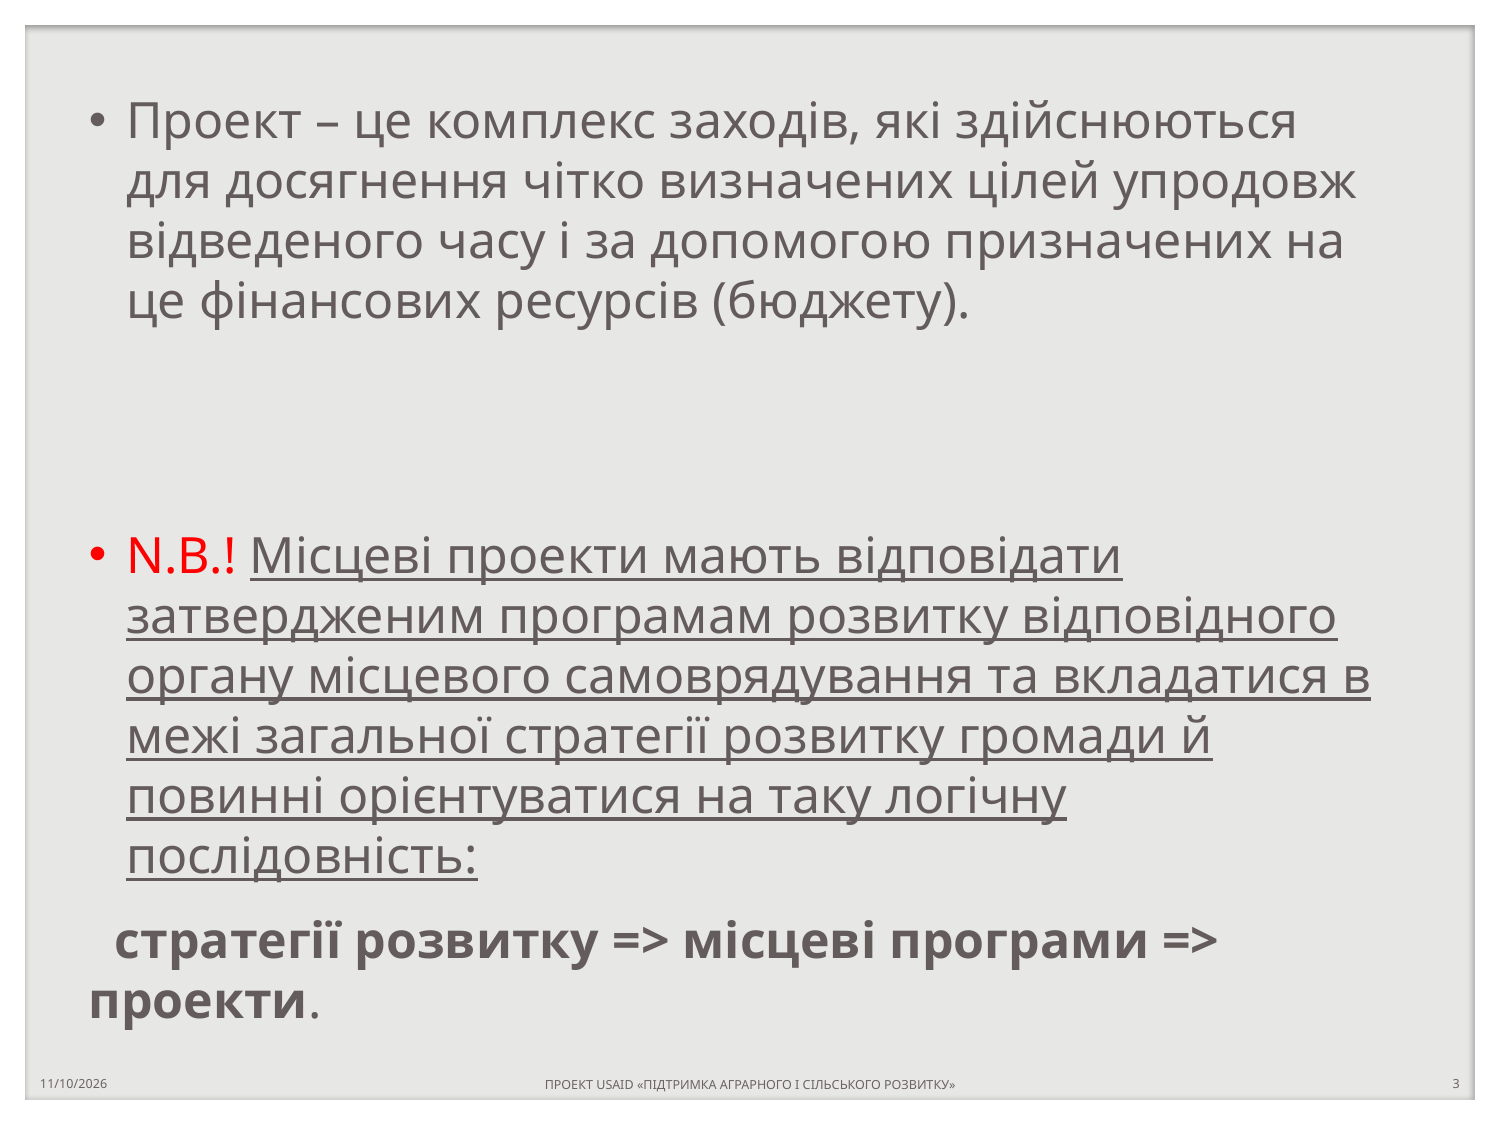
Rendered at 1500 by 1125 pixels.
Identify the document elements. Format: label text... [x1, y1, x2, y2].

text_box Проект – це комплекс заходів, які здійснюються для досягнення чітко визначених цілей упродовж відведеного часу і за допомогою призначених на це фінансових ресурсів (бюджету). N.B.! Місцеві проекти мають відповідати затвердженим програмам розвитку відповідного органу місцевого самоврядування та вкладатися в межі загальної стратегії розвитку громади й повинні орієнтуватися на таку логічну послідовність: стратегії розвитку => місцеві програми => проекти. [73, 81, 1399, 981]
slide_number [24, 1069, 375, 1100]
list [111, 224, 1436, 1012]
slide_number 3 [1125, 1069, 1475, 1100]
footer ПРОЕКТ USAID «ПІДТРИМКА АГРАРНОГО І СІЛЬСЬКОГО РОЗВИТКУ» [512, 1069, 988, 1100]
